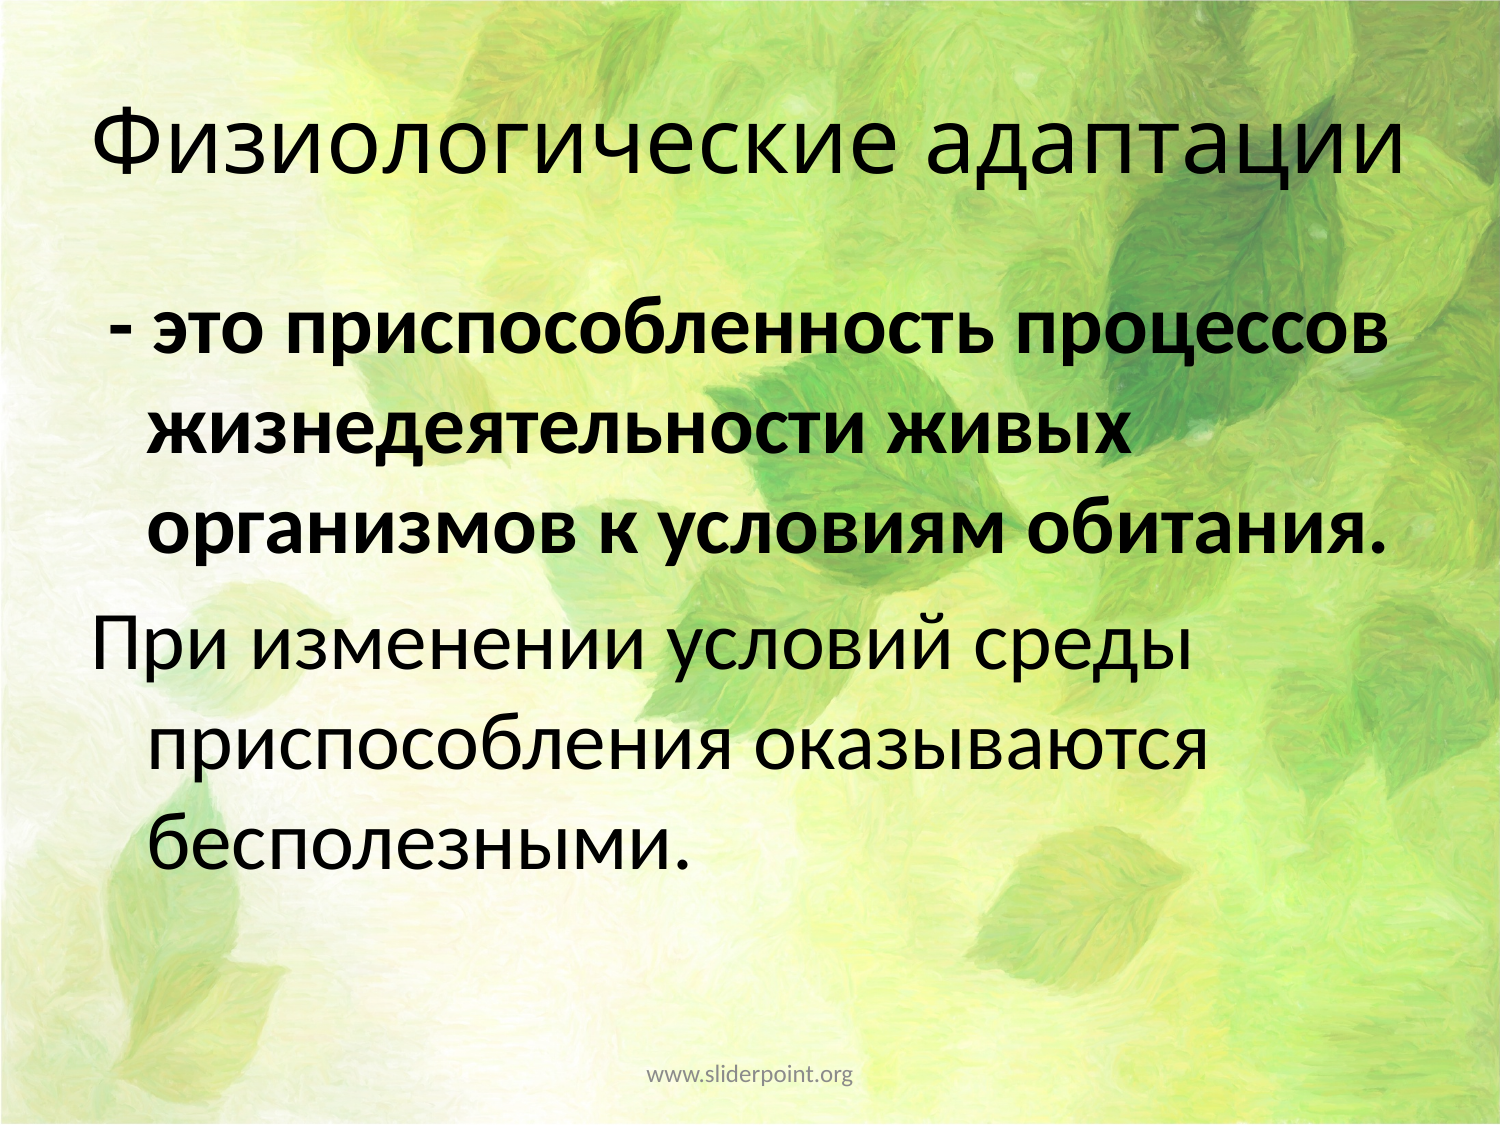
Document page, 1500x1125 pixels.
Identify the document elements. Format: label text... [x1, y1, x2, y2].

footer www.sliderpoint.org [512, 1042, 988, 1103]
title Физиологические адаптации [0, 42, 1500, 231]
list - это приспособленность процессов жизнедеятельности живых организмов к условиям обитания. При изменении условий среды приспособления оказываются бесполезными. [75, 262, 1425, 1005]
